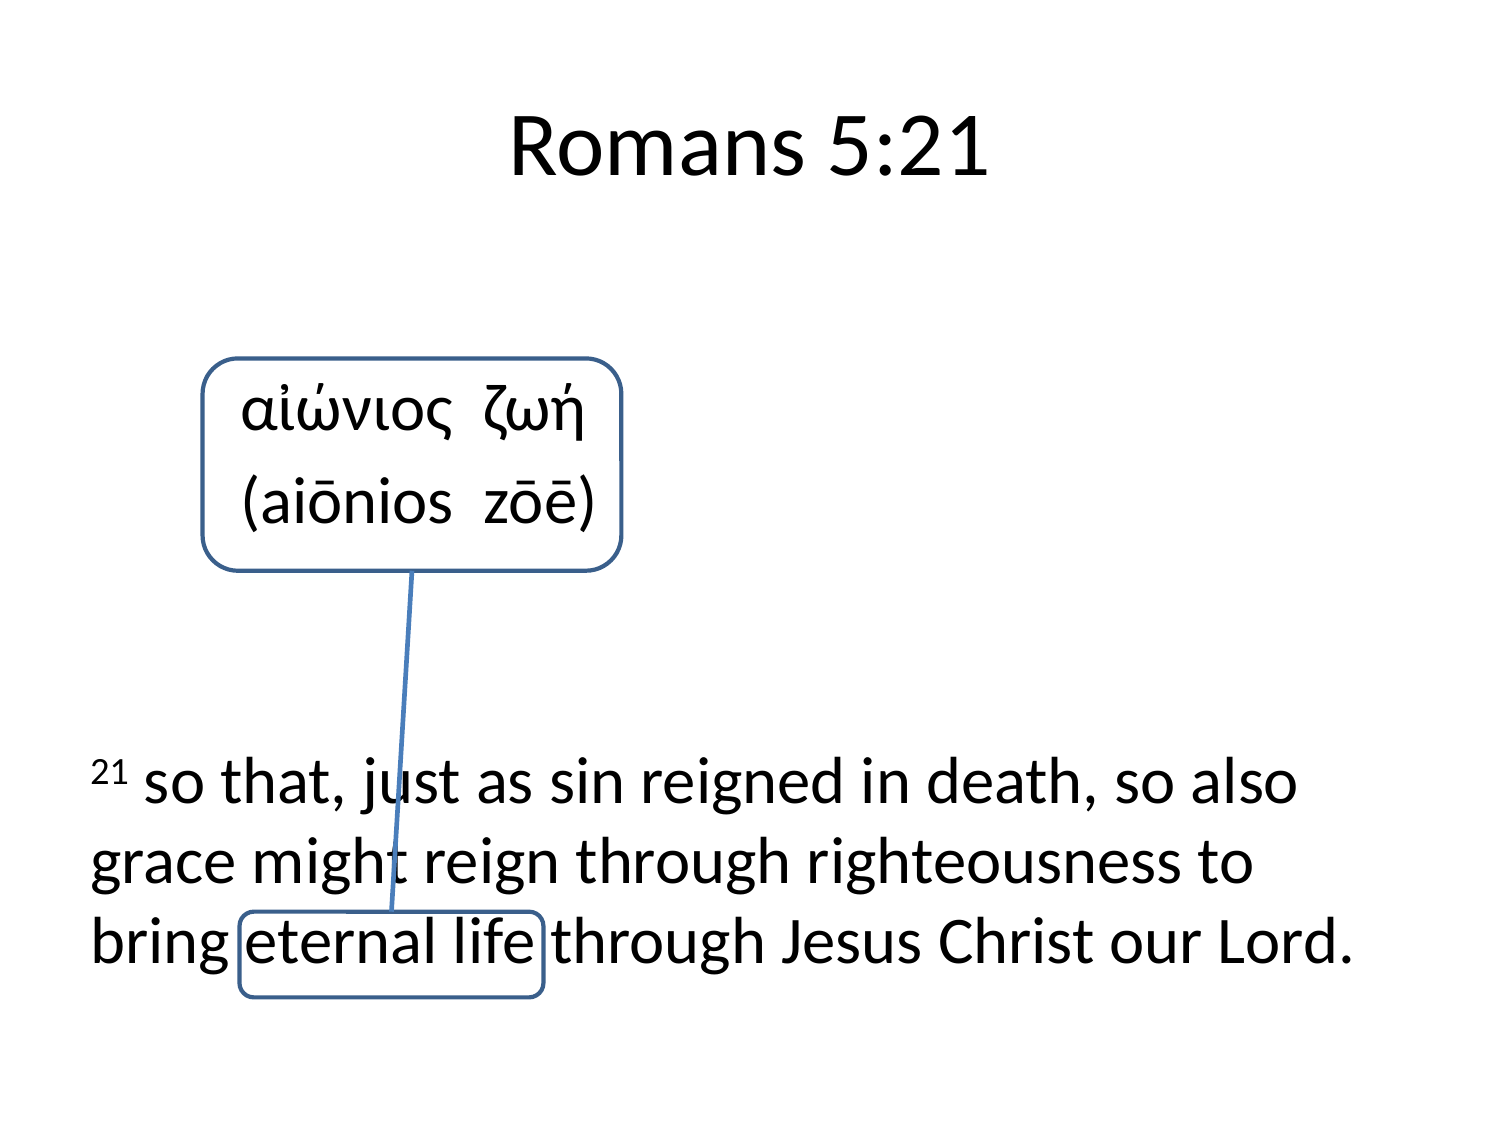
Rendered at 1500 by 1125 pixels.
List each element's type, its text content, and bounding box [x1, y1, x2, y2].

text_box [200, 356, 624, 573]
text_box [237, 909, 546, 1000]
list αἰώνιος ζωή (aiōnios zōē) 21 so that, just as sin reigned in death, so also grace might reign through righteousness to bring eternal life through Jesus Christ our Lord. [75, 262, 1425, 1005]
title Romans 5:21 [75, 45, 1425, 233]
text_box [391, 570, 413, 912]
